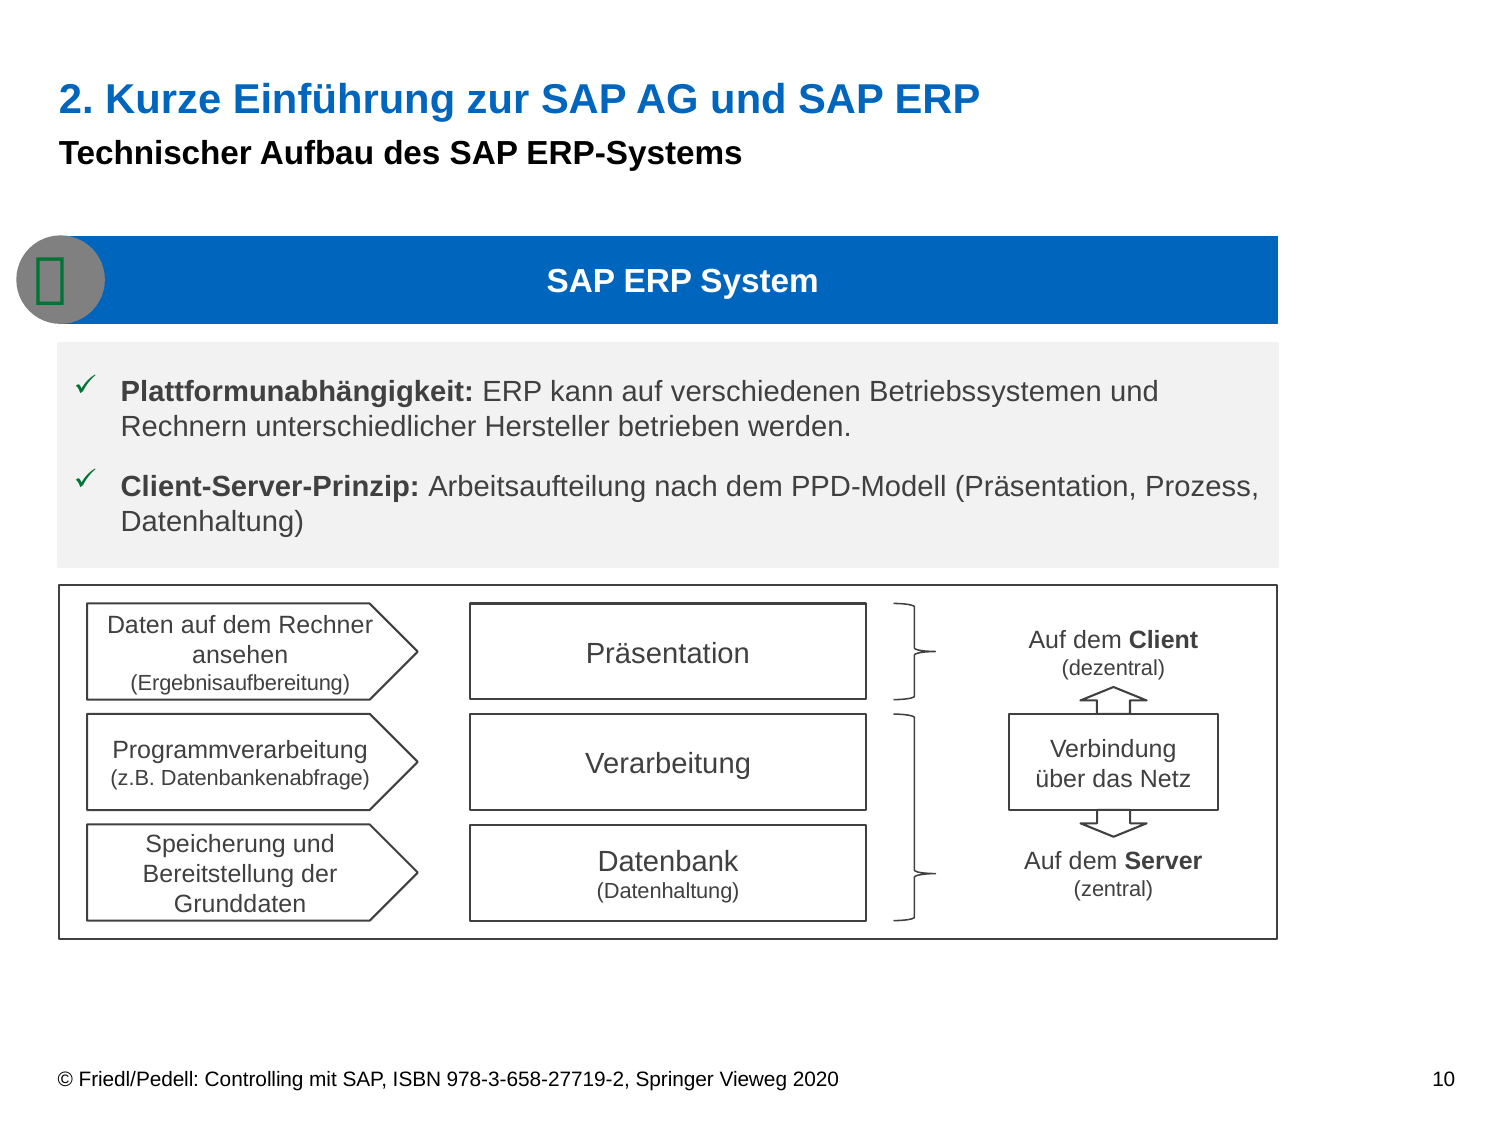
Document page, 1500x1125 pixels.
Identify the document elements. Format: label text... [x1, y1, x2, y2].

footer © Friedl/Pedell: Controlling mit SAP, ISBN 978-3-658-27719-2, Springer Vieweg 2020 [42, 1058, 1235, 1113]
slide_number 10 [1262, 1058, 1470, 1119]
text_box Plattformunabhängigkeit: ERP kann auf verschiedenen Betriebssystemen und Rechnern unterschiedlicher Hersteller betrieben werden. Client-Server-Prinzip: Arbeitsaufteilung nach dem PPD-Modell (Präsentation, Prozess, Datenhaltung) [57, 342, 1279, 568]
list Technischer Aufbau des SAP ERP-Systems [58, 121, 1278, 171]
text_box [57, 583, 1279, 941]
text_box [15, 231, 106, 328]
title 2. Kurze Einführung zur SAP AG und SAP ERP [58, 58, 1278, 119]
text_box SAP ERP System [109, 234, 1279, 325]
